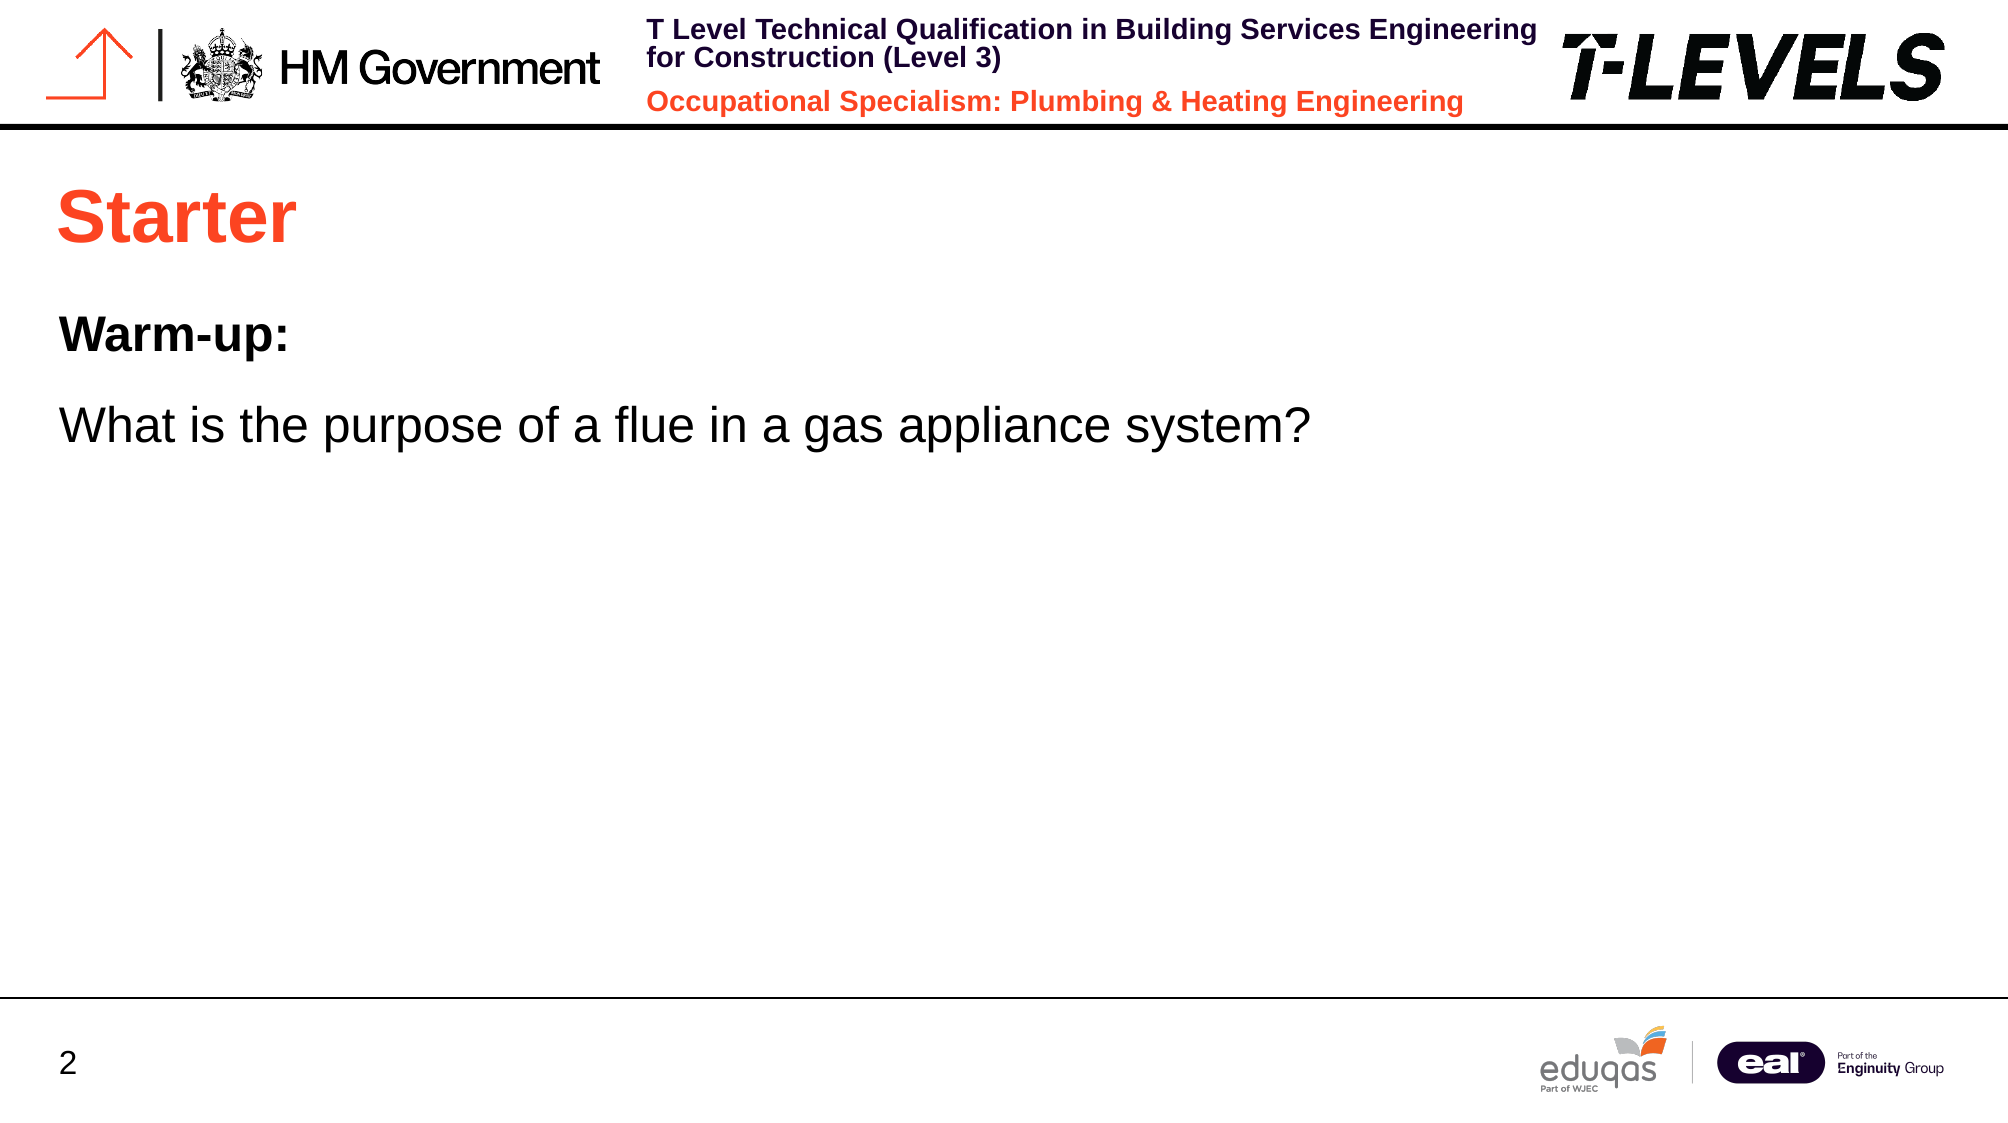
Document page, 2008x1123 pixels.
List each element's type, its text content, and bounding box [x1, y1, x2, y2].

title Starter [41, 111, 1949, 314]
picture [1535, 1021, 1949, 1097]
picture [41, 27, 139, 100]
list Warm-up: What is the purpose of a flue in a gas appliance system? [59, 295, 1595, 975]
picture [158, 28, 600, 102]
picture [1543, 25, 1964, 108]
